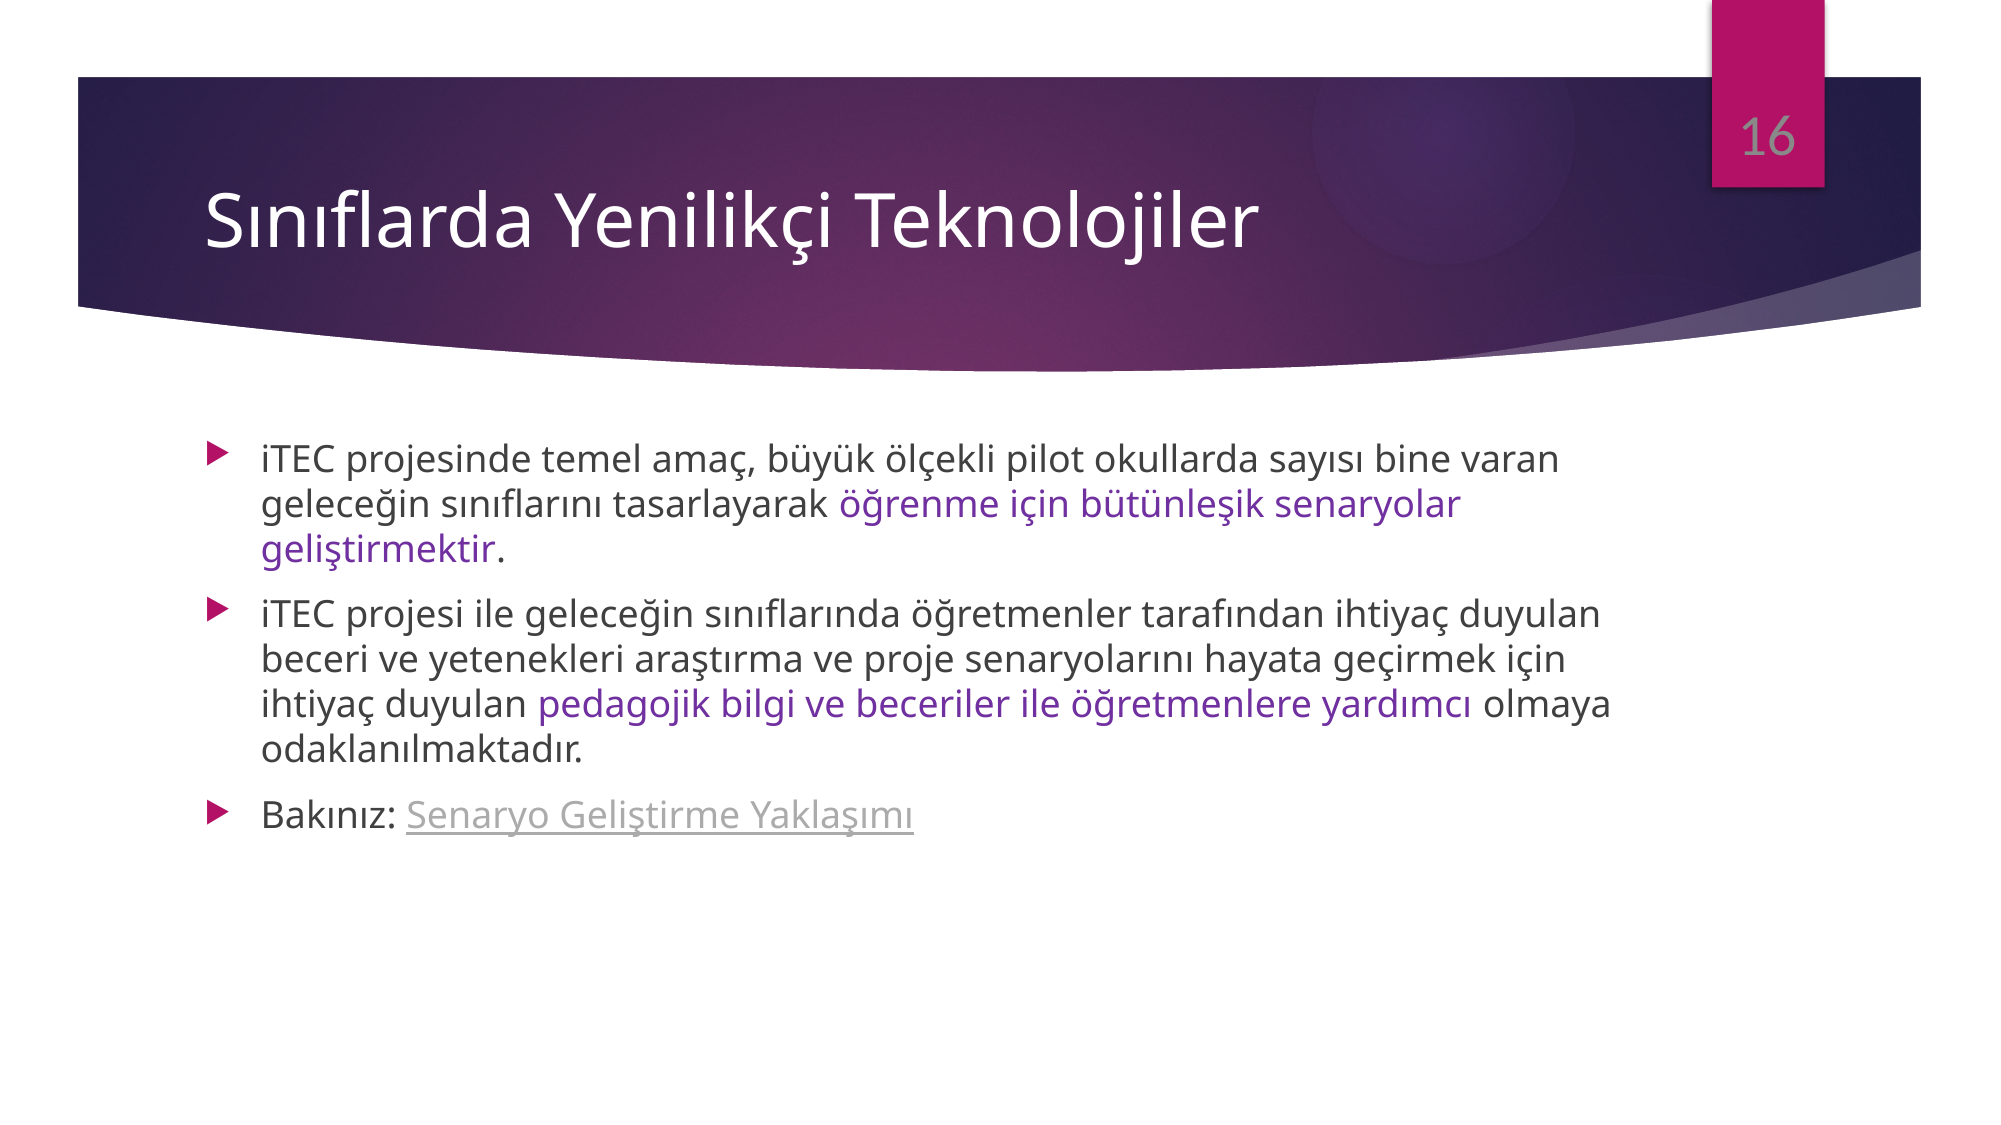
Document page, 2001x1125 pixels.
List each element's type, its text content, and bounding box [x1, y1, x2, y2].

list iTEC projesinde temel amaç, büyük ölçekli pilot okullarda sayısı bine varan geleceğin sınıflarını tasarlayarak öğrenme için bütünleşik senaryolar geliştirmektir. iTEC projesi ile geleceğin sınıflarında öğretmenler tarafından ihtiyaç duyulan beceri ve yetenekleri araştırma ve proje senaryolarını hayata geçirmek için ihtiyaç duyulan pedagojik bilgi ve beceriler ile öğretmenlere yardımcı olmaya odaklanılmaktadır. Bakınız: Senaryo Geliştirme Yaklaşımı [189, 427, 1638, 988]
slide_number 16 [1698, 48, 1836, 175]
title Sınıflarda Yenilikçi Teknolojiler [189, 159, 1627, 276]
